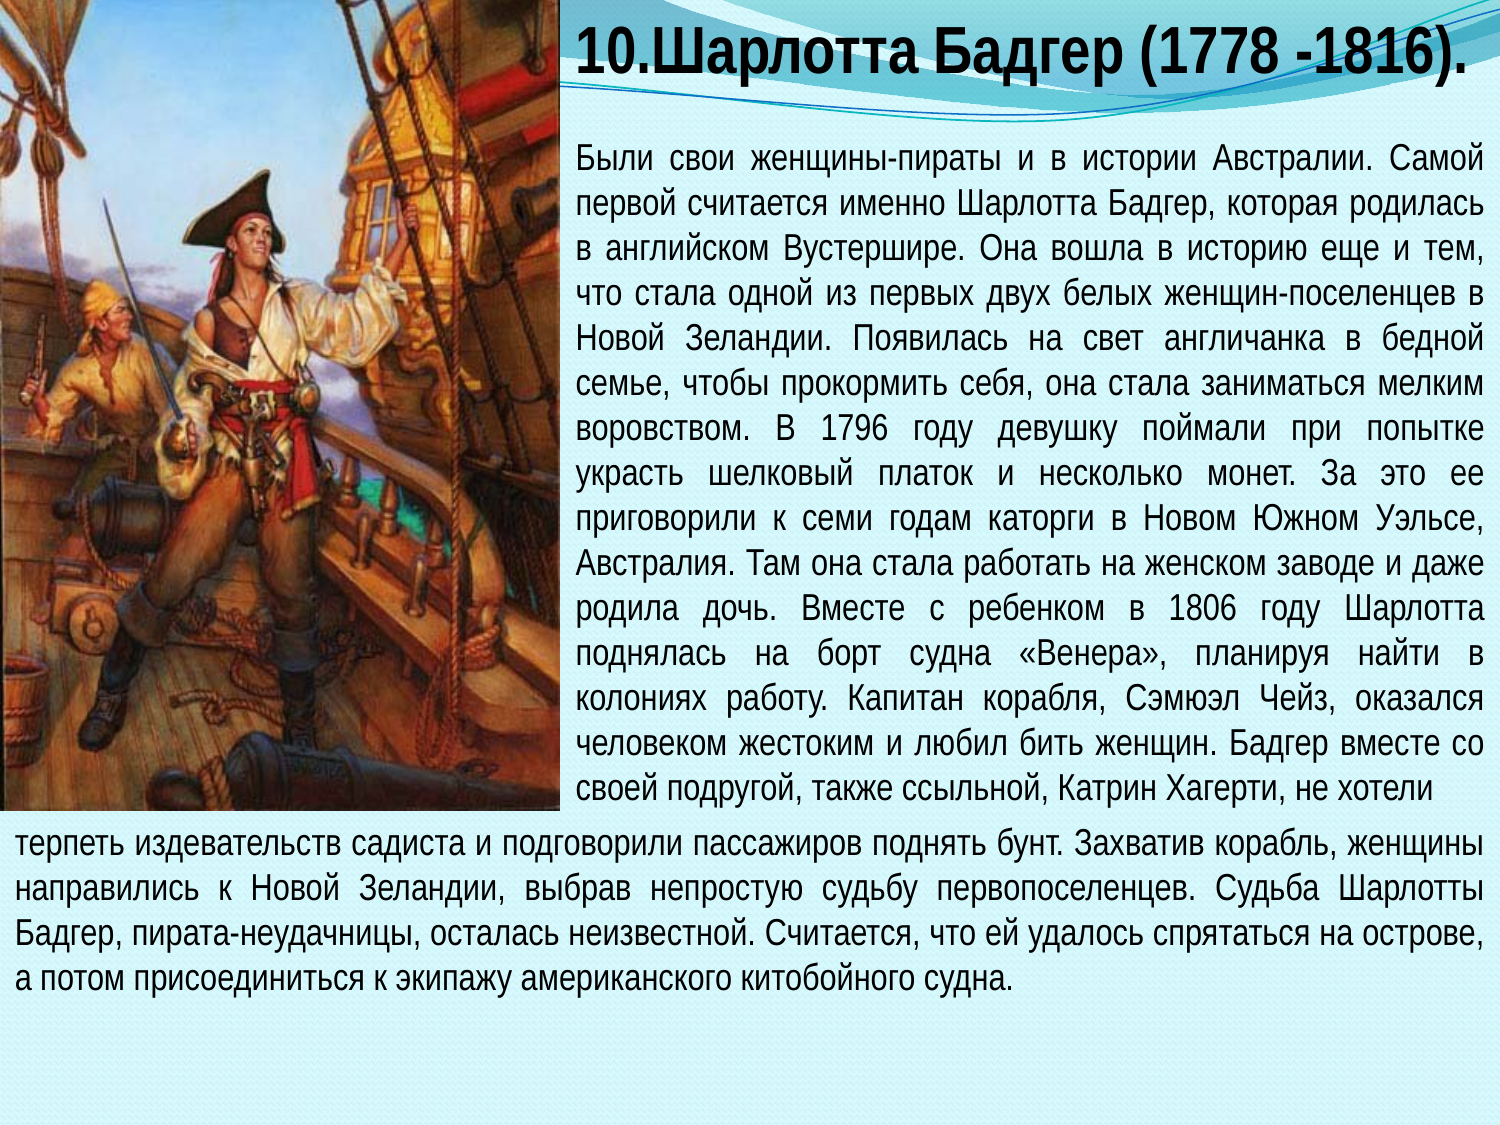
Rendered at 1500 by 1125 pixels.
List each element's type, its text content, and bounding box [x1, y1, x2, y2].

text_box терпеть издевательств садиста и подговорили пассажиров поднять бунт. Захватив корабль, женщины направились к Новой Зеландии, выбрав непростую судьбу первопоселенцев. Судьба Шарлотты Бадгер, пирата-неудачницы, осталась неизвестной. Считается, что ей удалось спрятаться на острове, а потом присоединиться к экипажу американского китобойного судна. [0, 810, 1500, 1006]
text_box 10.Шарлотта Бадгер (1778 -1816). [560, 0, 1500, 95]
text_box Были свои женщины-пираты и в истории Австралии. Самой первой считается именно Шарлотта Бадгер, которая родилась в английском Вустершире. Она вошла в историю еще и тем, что стала одной из первых двух белых женщин-поселенцев в Новой Зеландии. Появилась на свет англичанка в бедной семье, чтобы прокормить себя, она стала заниматься мелким воровством. В 1796 году девушку поймали при попытке украсть шелковый платок и несколько монет. За это ее приговорили к семи годам каторги в Новом Южном Уэльсе, Австралия. Там она стала работать на женском заводе и даже родила дочь. Вместе с ребенком в 1806 году Шарлотта поднялась на борт судна «Венера», планируя найти в колониях работу. Капитан корабля, Сэмюэл Чейз, оказался человеком жестоким и любил бить женщин. Бадгер вместе со своей подругой, также ссыльной, Катрин Хагерти, не хотели [566, 125, 1500, 810]
picture [0, 0, 560, 811]
